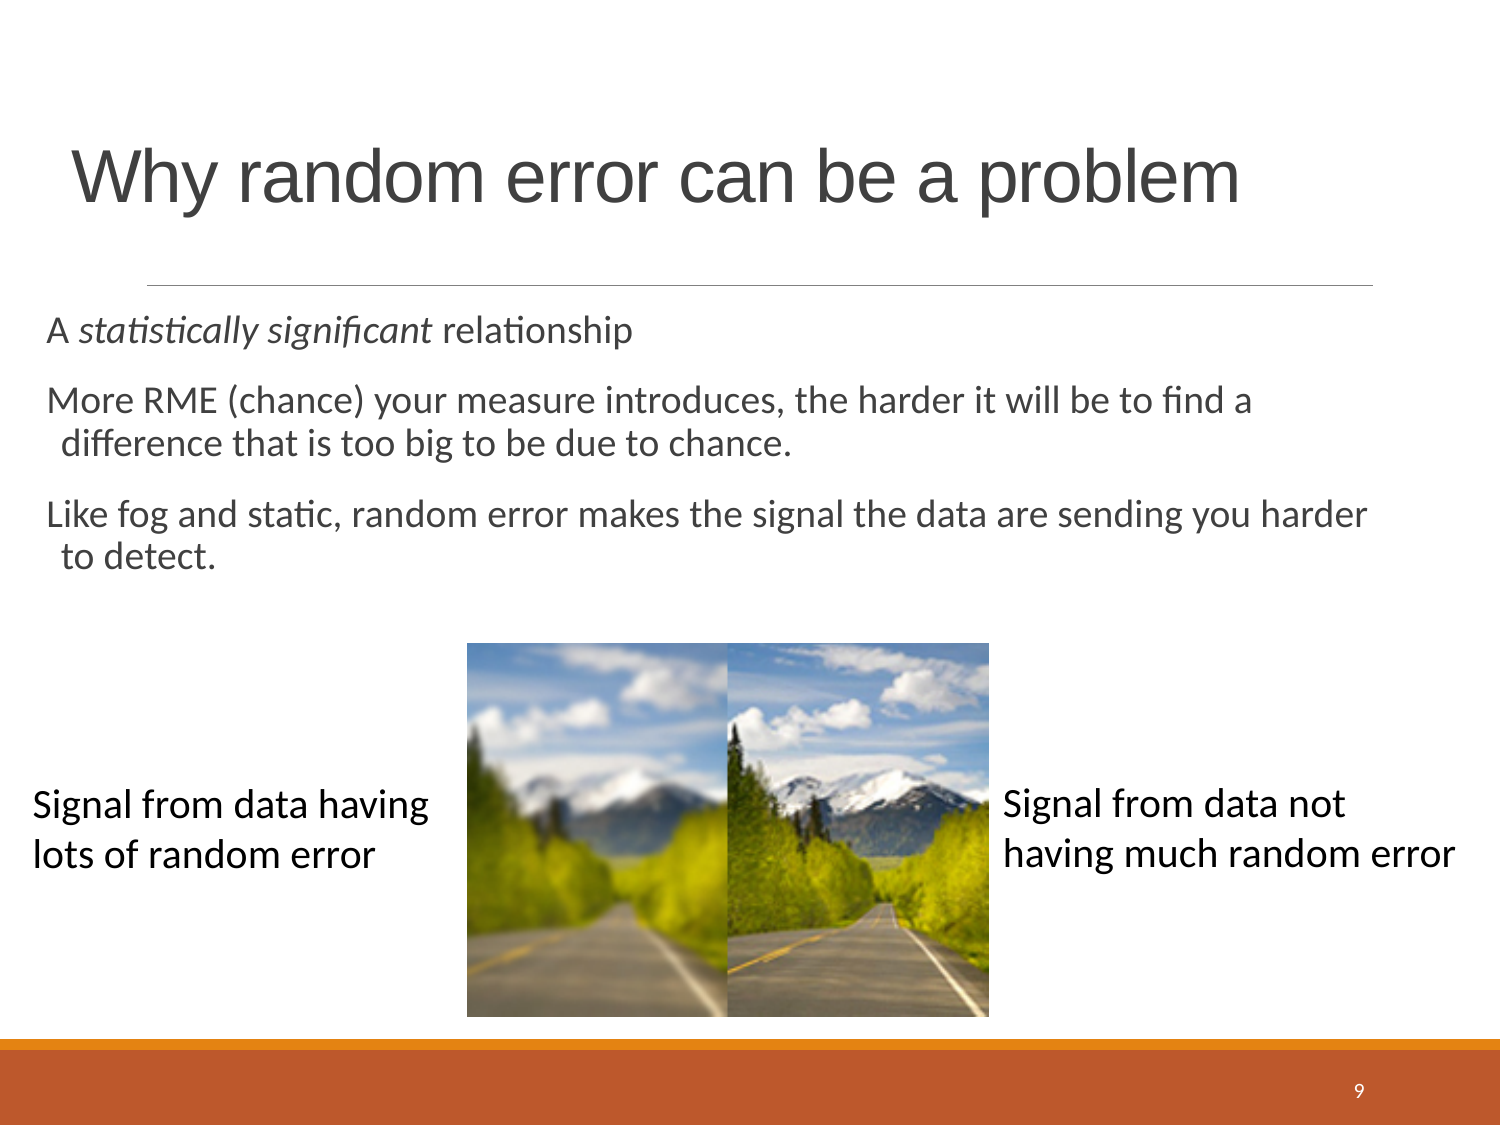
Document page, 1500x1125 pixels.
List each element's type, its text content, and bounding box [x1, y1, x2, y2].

title Why random error can be a problem [56, 38, 1500, 225]
list A statistically significant relationship More RME (chance) your measure introduces, the harder it will be to find a difference that is too big to be due to chance. Like fog and static, random error makes the signal the data are sending you harder to detect. [46, 156, 1409, 731]
picture [466, 642, 989, 1017]
text_box Signal from data having lots of random error [17, 769, 460, 885]
slide_number 9 [1218, 1059, 1380, 1120]
text_box Signal from data not having much random error [997, 768, 1477, 884]
